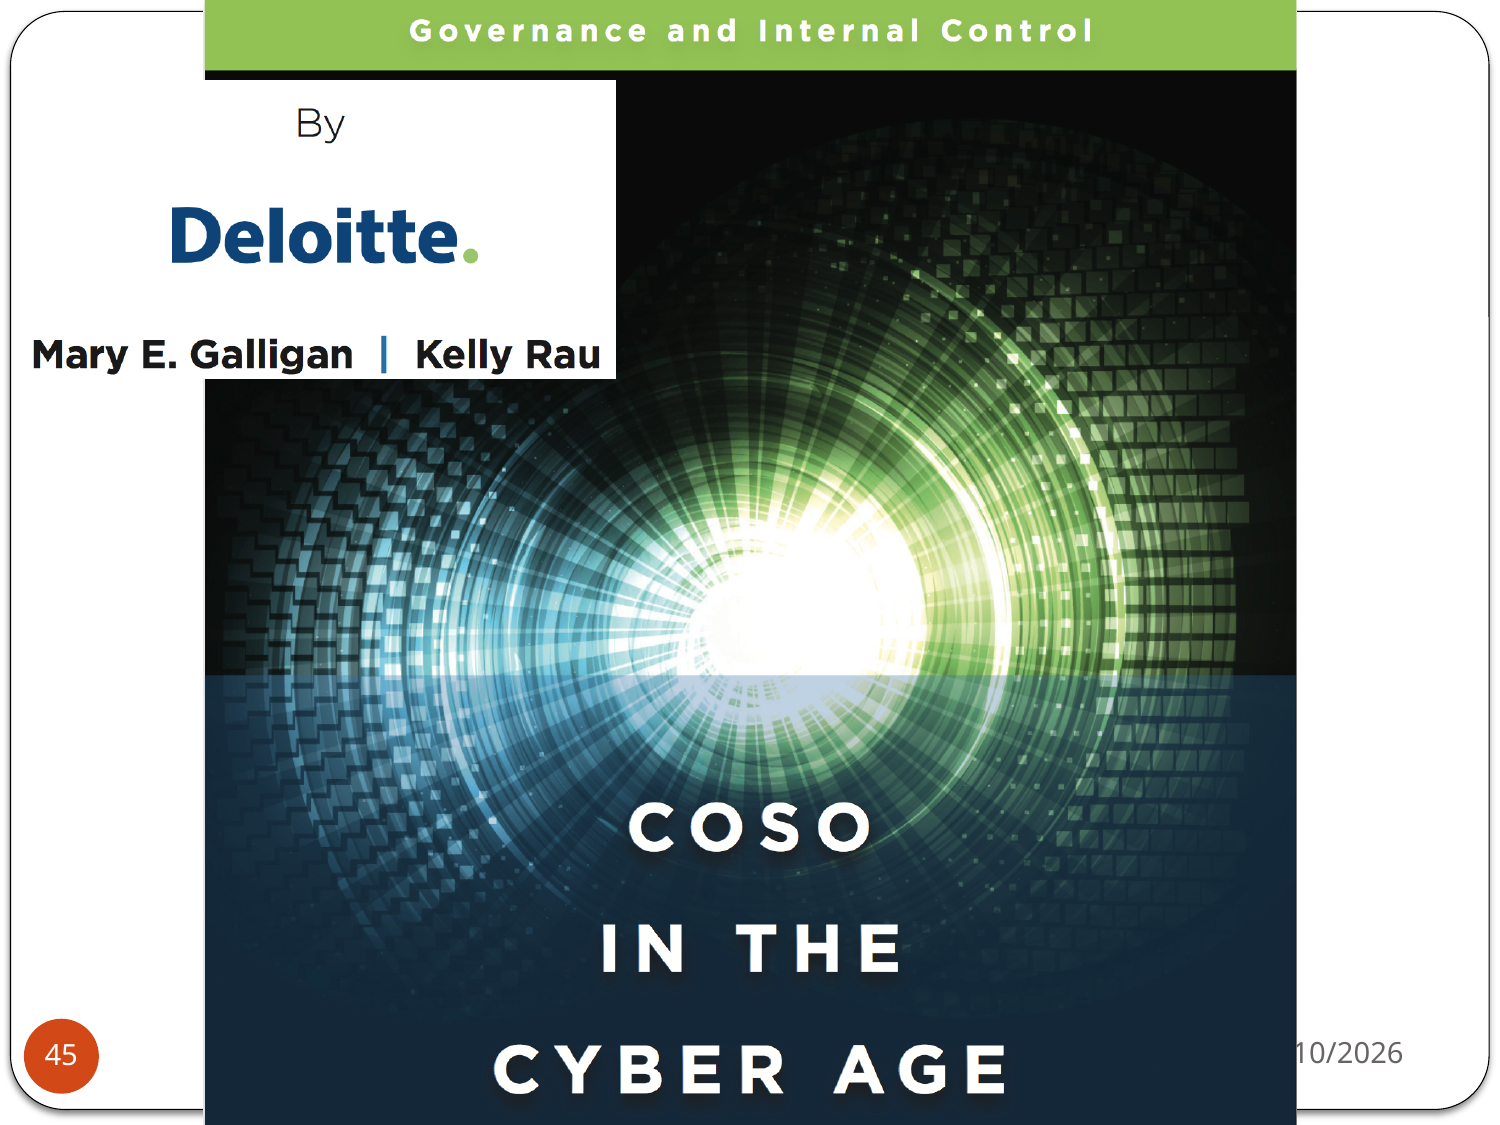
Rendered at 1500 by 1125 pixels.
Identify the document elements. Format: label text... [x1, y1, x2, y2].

slide_number 45 [23, 1018, 99, 1094]
picture [23, 0, 1297, 1125]
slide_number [1302, 1015, 1419, 1094]
